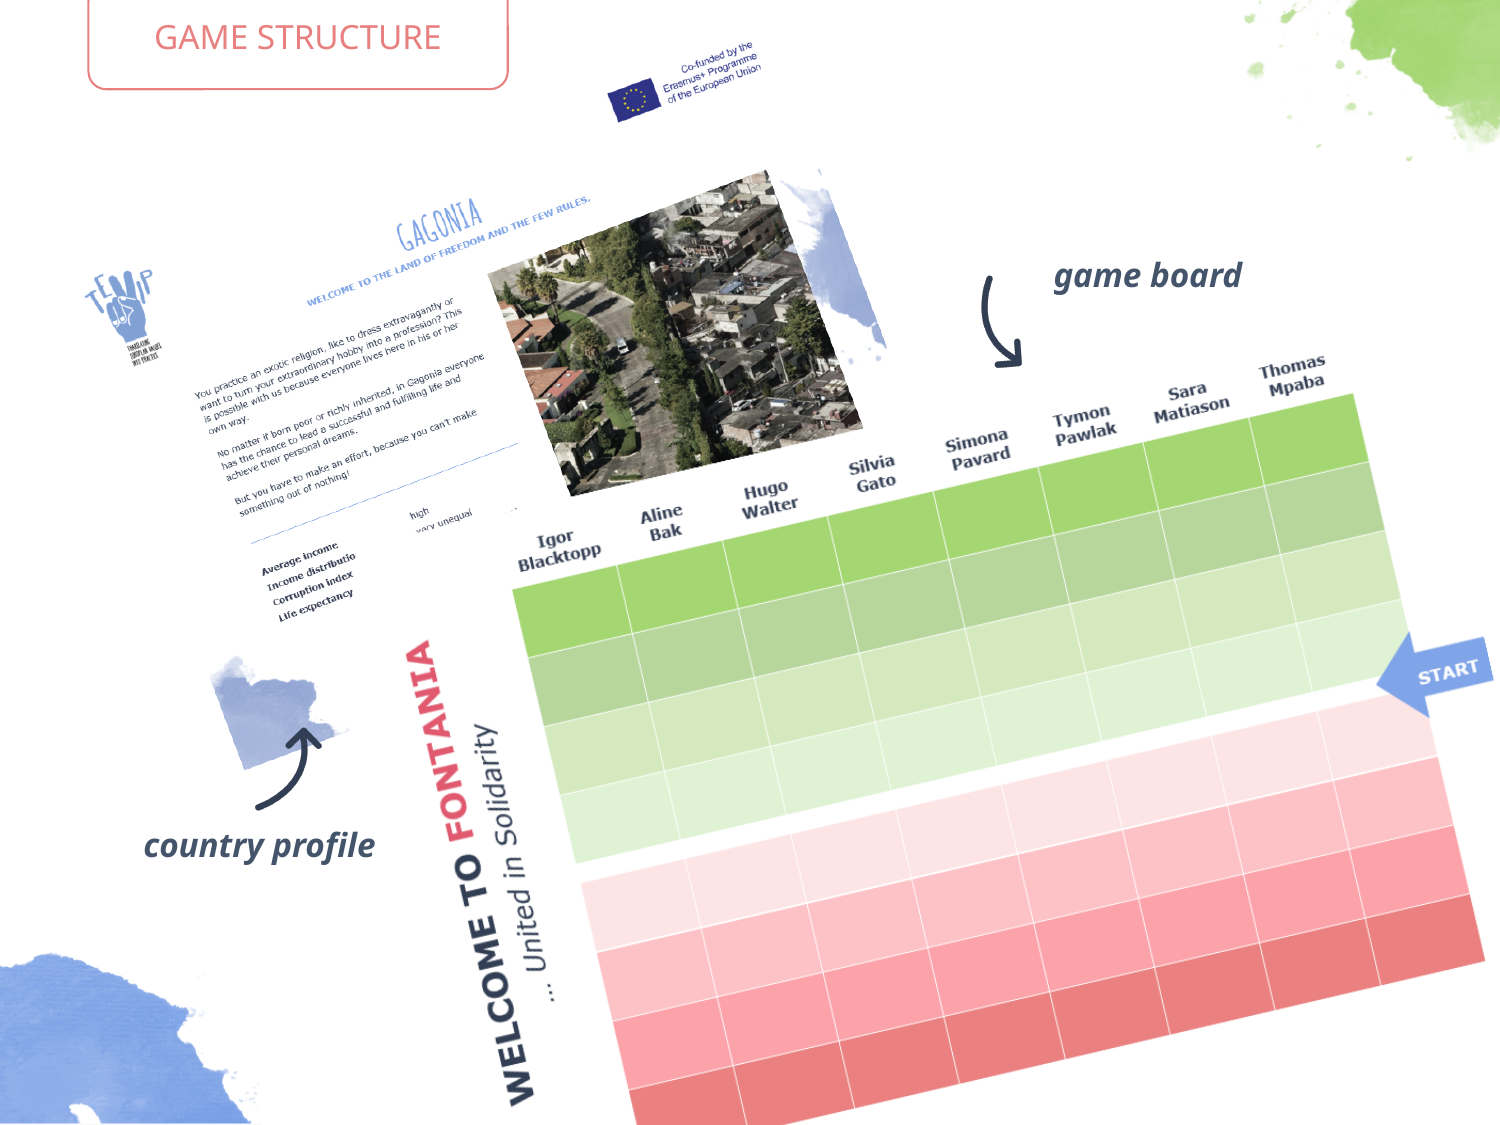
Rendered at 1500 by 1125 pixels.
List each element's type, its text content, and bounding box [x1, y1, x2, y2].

picture [1213, 0, 1500, 194]
picture [59, 12, 1500, 1125]
text_box [1188, 172, 1498, 413]
text_box GAME STRUCTURE [88, 0, 508, 90]
picture [0, 946, 261, 1125]
picture [949, 270, 1054, 376]
text_box game board [946, 246, 1350, 342]
text_box country profile [57, 816, 414, 912]
